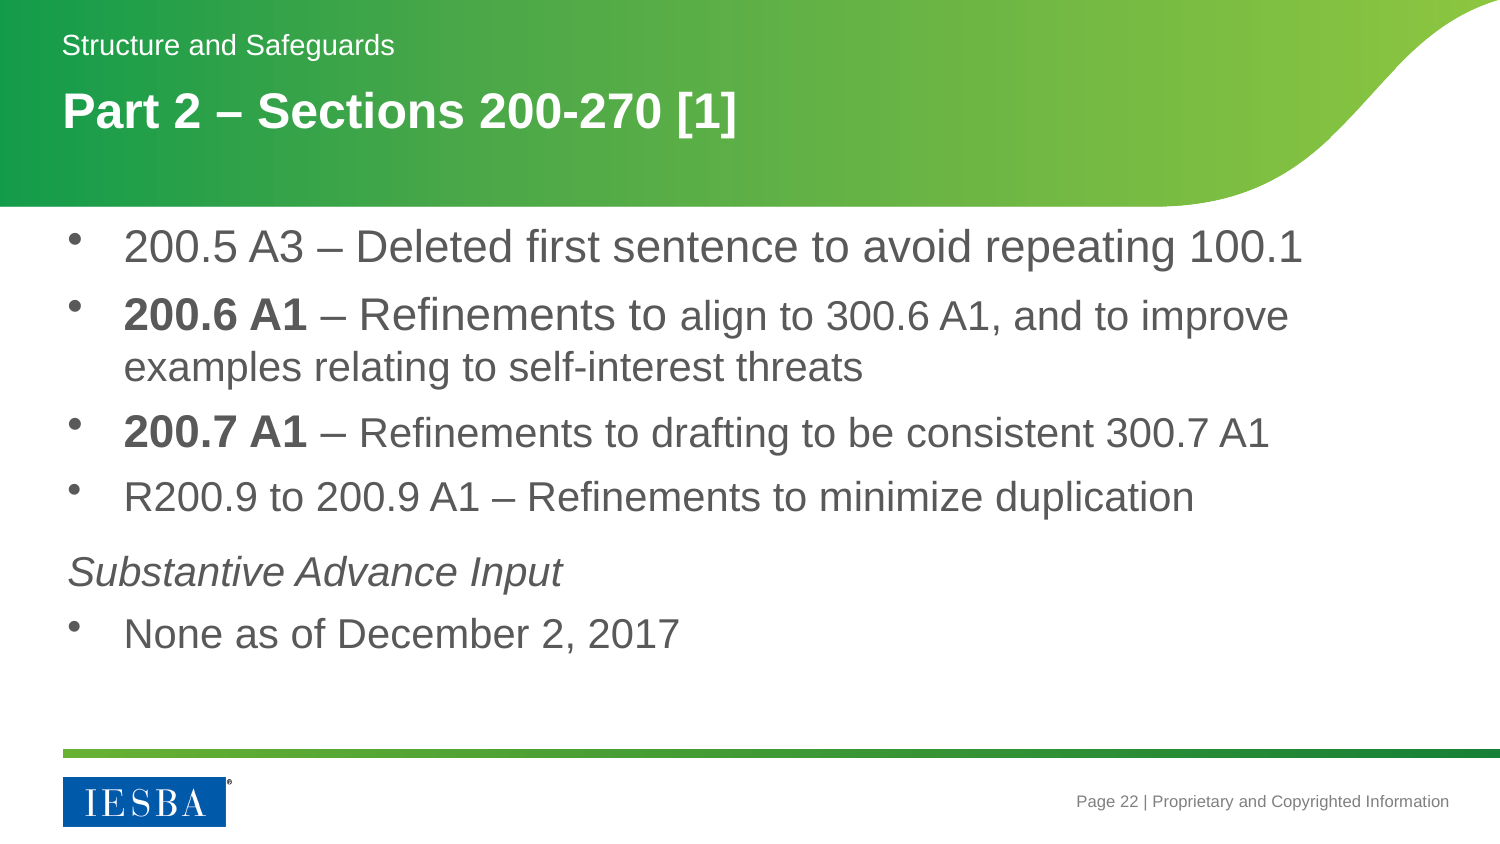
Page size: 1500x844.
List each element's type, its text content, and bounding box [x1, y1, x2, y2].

title Part 2 – Sections 200-270 [1] [62, 75, 1300, 142]
picture [63, 777, 232, 827]
list 200.5 A3 – Deleted first sentence to avoid repeating 100.1 200.6 A1 – Refinements to align to 300.6 A1, and to improve examples relating to self-interest threats 200.7 A1 – Refinements to drafting to be consistent 300.7 A1 R200.9 to 200.9 A1 – Refinements to minimize duplication Substantive Advance Input None as of December 2, 2017 [52, 209, 1490, 686]
subtitle Structure and Safeguards [61, 25, 500, 55]
picture [0, 0, 1500, 207]
